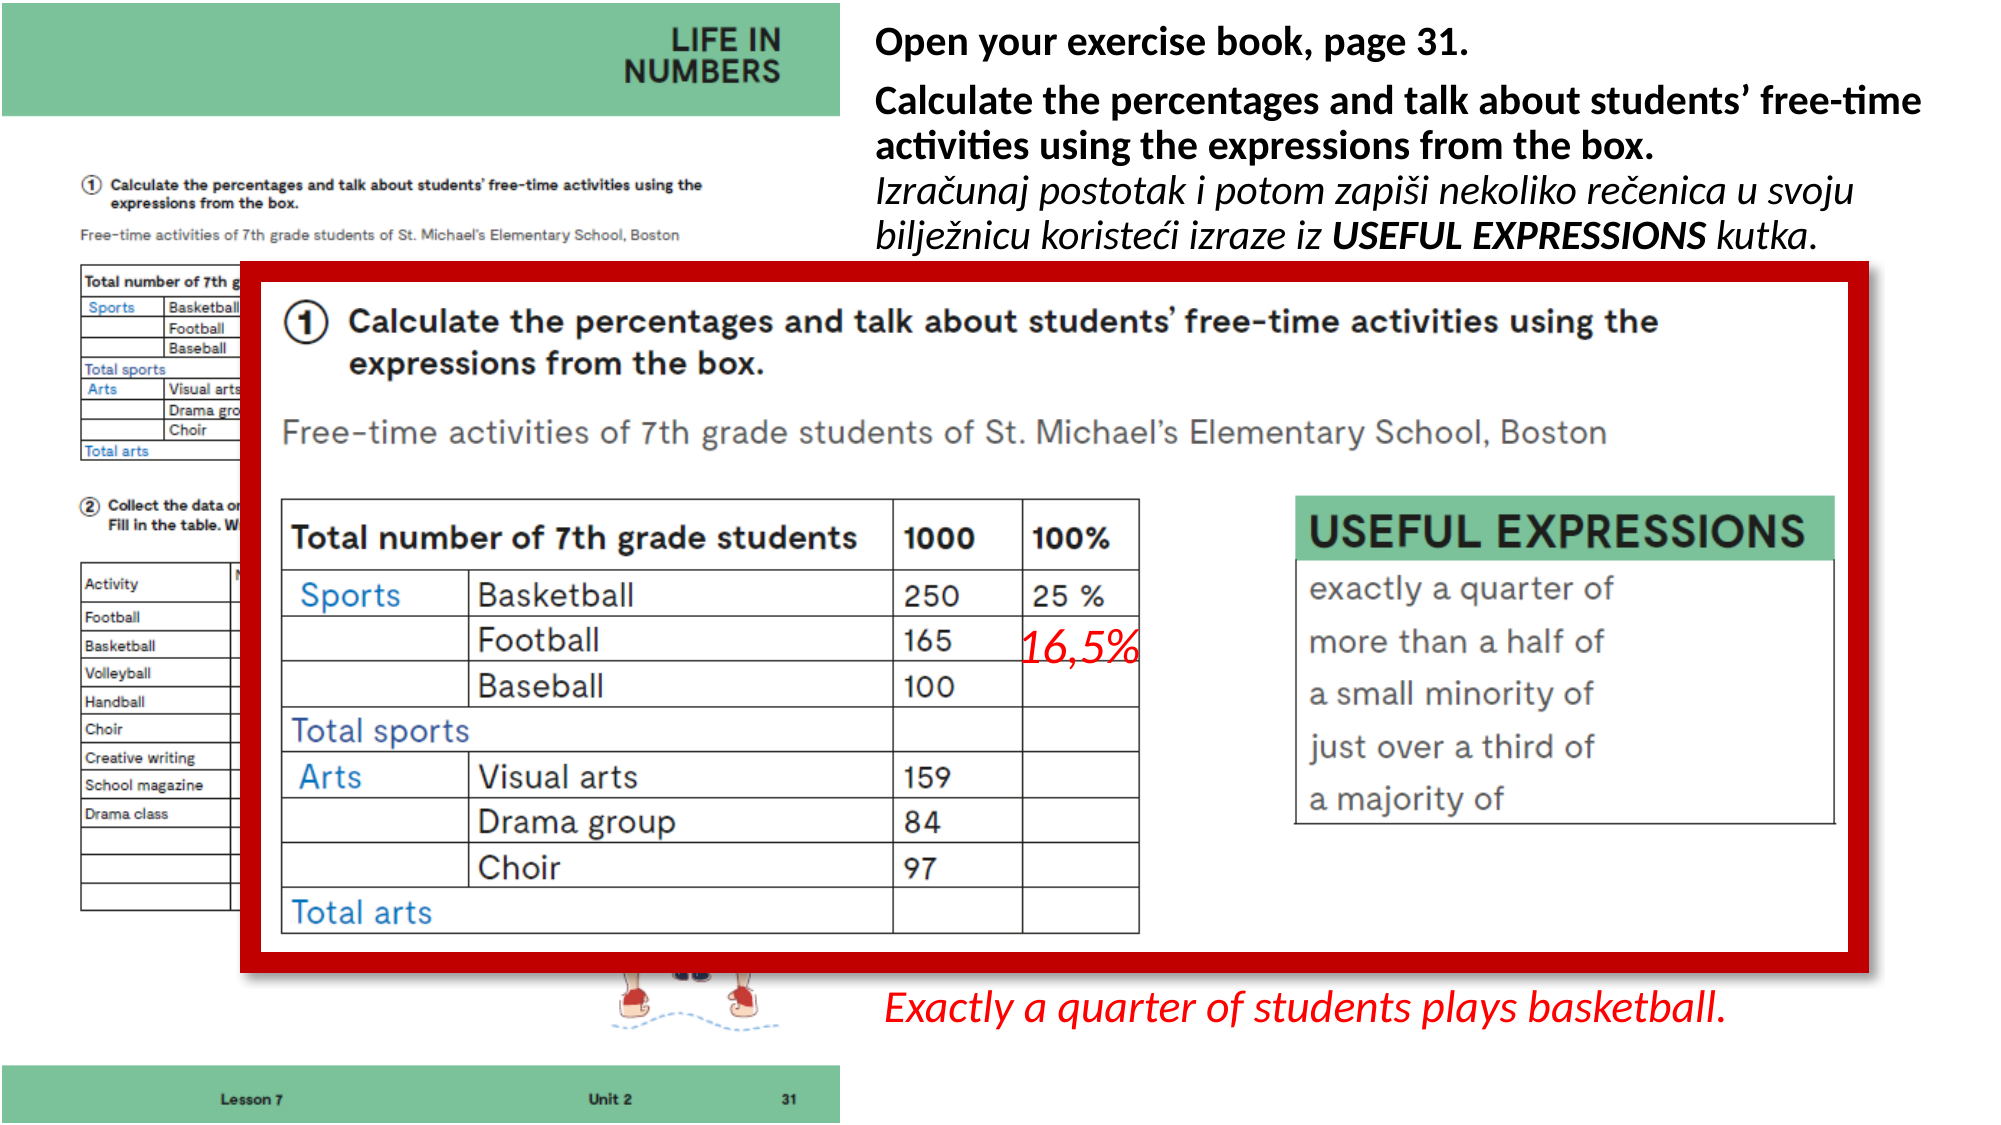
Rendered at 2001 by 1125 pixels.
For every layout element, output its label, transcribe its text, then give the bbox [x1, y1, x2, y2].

text_box Open your exercise book, page 31. [859, 11, 1848, 71]
picture [2, 3, 1848, 1123]
text_box Calculate the percentages and talk about students’ free-time activities using the expressions from the box. Izračunaj postotak i potom zapiši nekoliko rečenica u svoju bilježnicu koristeći izraze iz USEFUL EXPRESSIONS kutka. [859, 71, 1966, 336]
text_box Exactly a quarter of students plays basketball. [868, 969, 1848, 1054]
